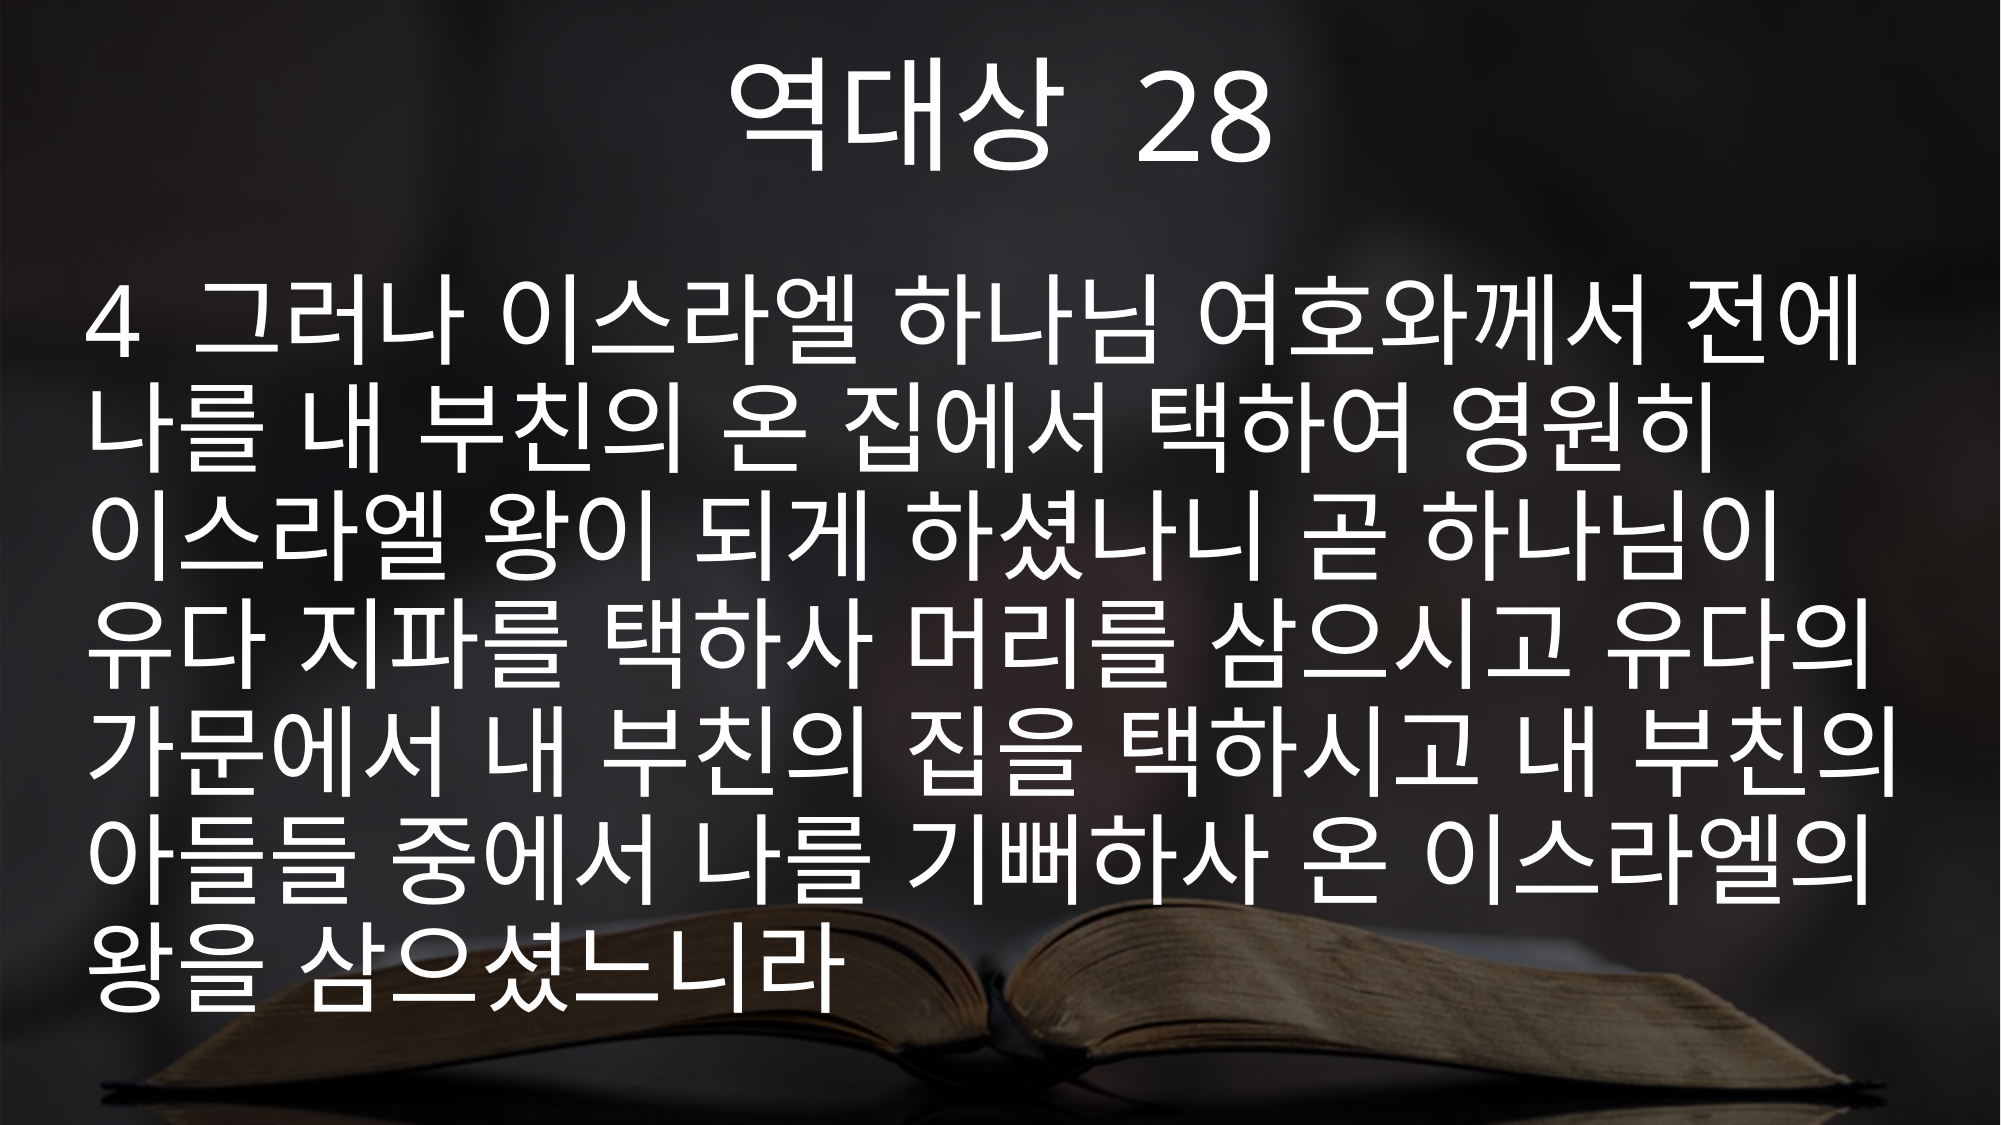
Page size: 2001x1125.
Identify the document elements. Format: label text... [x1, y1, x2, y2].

picture [0, 0, 2001, 1125]
list 4 그러나 이스라엘 하나님 여호와께서 전에 나를 내 부친의 온 집에서 택하여 영원히 이스라엘 왕이 되게 하셨나니 곧 하나님이 유다 지파를 택하사 머리를 삼으시고 유다의 가문에서 내 부친의 집을 택하시고 내 부친의 아들들 중에서 나를 기뻐하사 온 이스라엘의 왕을 삼으셨느니라 [69, 263, 1953, 423]
footer 역대상 28 [0, 32, 2000, 192]
